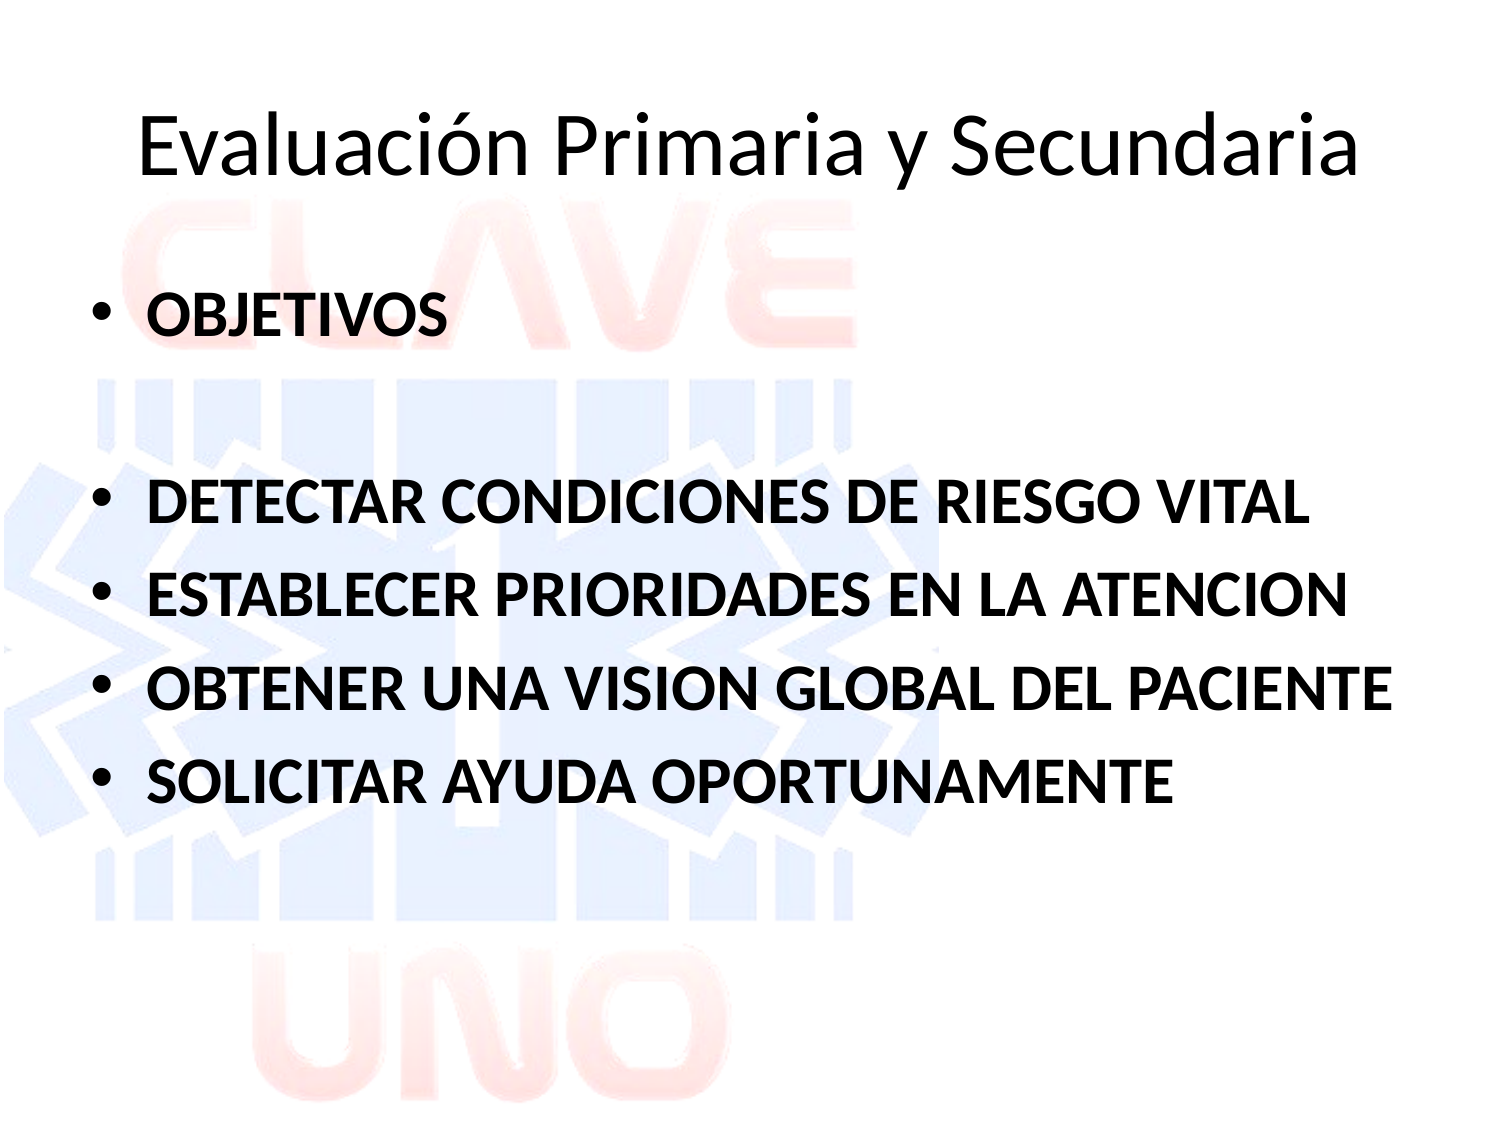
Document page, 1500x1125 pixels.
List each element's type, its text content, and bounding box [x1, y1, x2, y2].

picture [3, 184, 940, 1121]
list OBJETIVOS DETECTAR CONDICIONES DE RIESGO VITAL ESTABLECER PRIORIDADES EN LA ATENCION OBTENER UNA VISION GLOBAL DEL PACIENTE SOLICITAR AYUDA OPORTUNAMENTE [944, 262, 1425, 1005]
title Evaluación Primaria y Secundaria [75, 45, 1425, 233]
